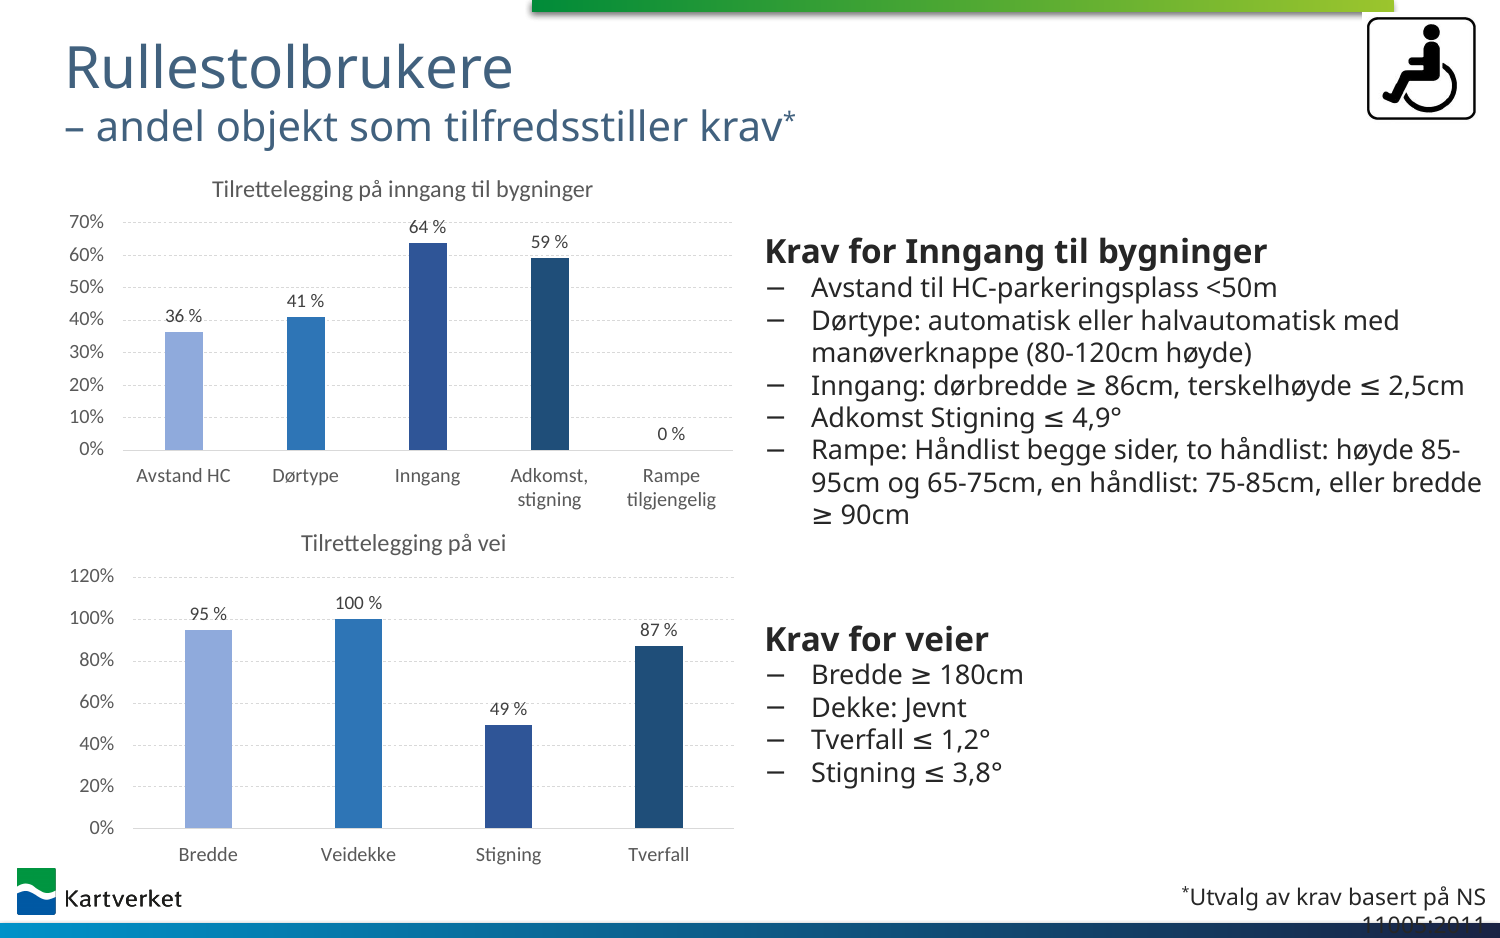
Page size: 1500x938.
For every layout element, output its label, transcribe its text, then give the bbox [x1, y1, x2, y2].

picture [62, 520, 746, 874]
picture [62, 166, 744, 519]
text_box Krav for Inngang til bygninger Avstand til HC-parkeringsplass <50m Dørtype: automatisk eller halvautomatisk med manøverknappe (80-120cm høyde) Inngang: dørbredde ≥ 86cm, terskelhøyde ≤ 2,5cm Adkomst Stigning ≤ 4,9° Rampe: Håndlist begge sider, to håndlist: høyde 85-95cm og 65-75cm, en håndlist: 75-85cm, eller bredde ≥ 90cm [749, 223, 1500, 538]
picture [1362, 12, 1481, 126]
text_box Rullestolbrukere – andel objekt som tilfredsstiller krav* [49, 25, 1431, 158]
text_box *Utvalg av krav basert på NS 11005:2011 [1068, 873, 1500, 938]
text_box Krav for veier Bredde ≥ 180cm Dekke: Jevnt Tverfall ≤ 1,2° Stigning ≤ 3,8° [749, 610, 1500, 795]
